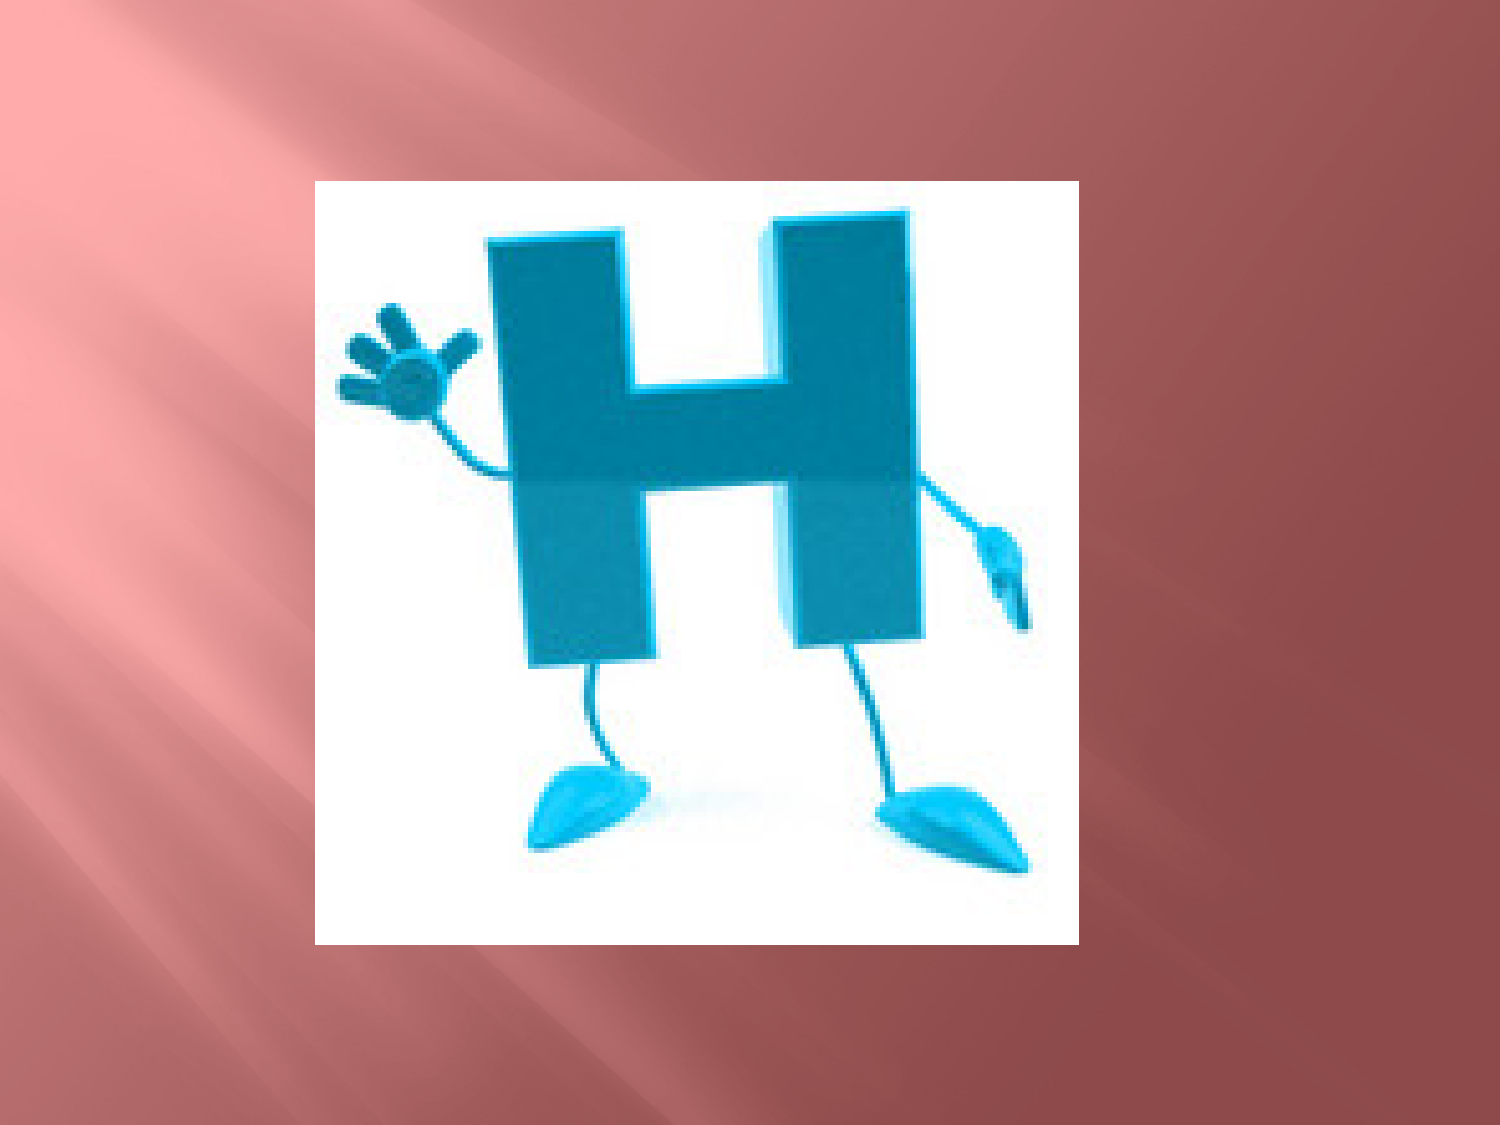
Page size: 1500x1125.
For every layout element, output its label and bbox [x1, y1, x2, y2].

picture [315, 181, 1079, 945]
